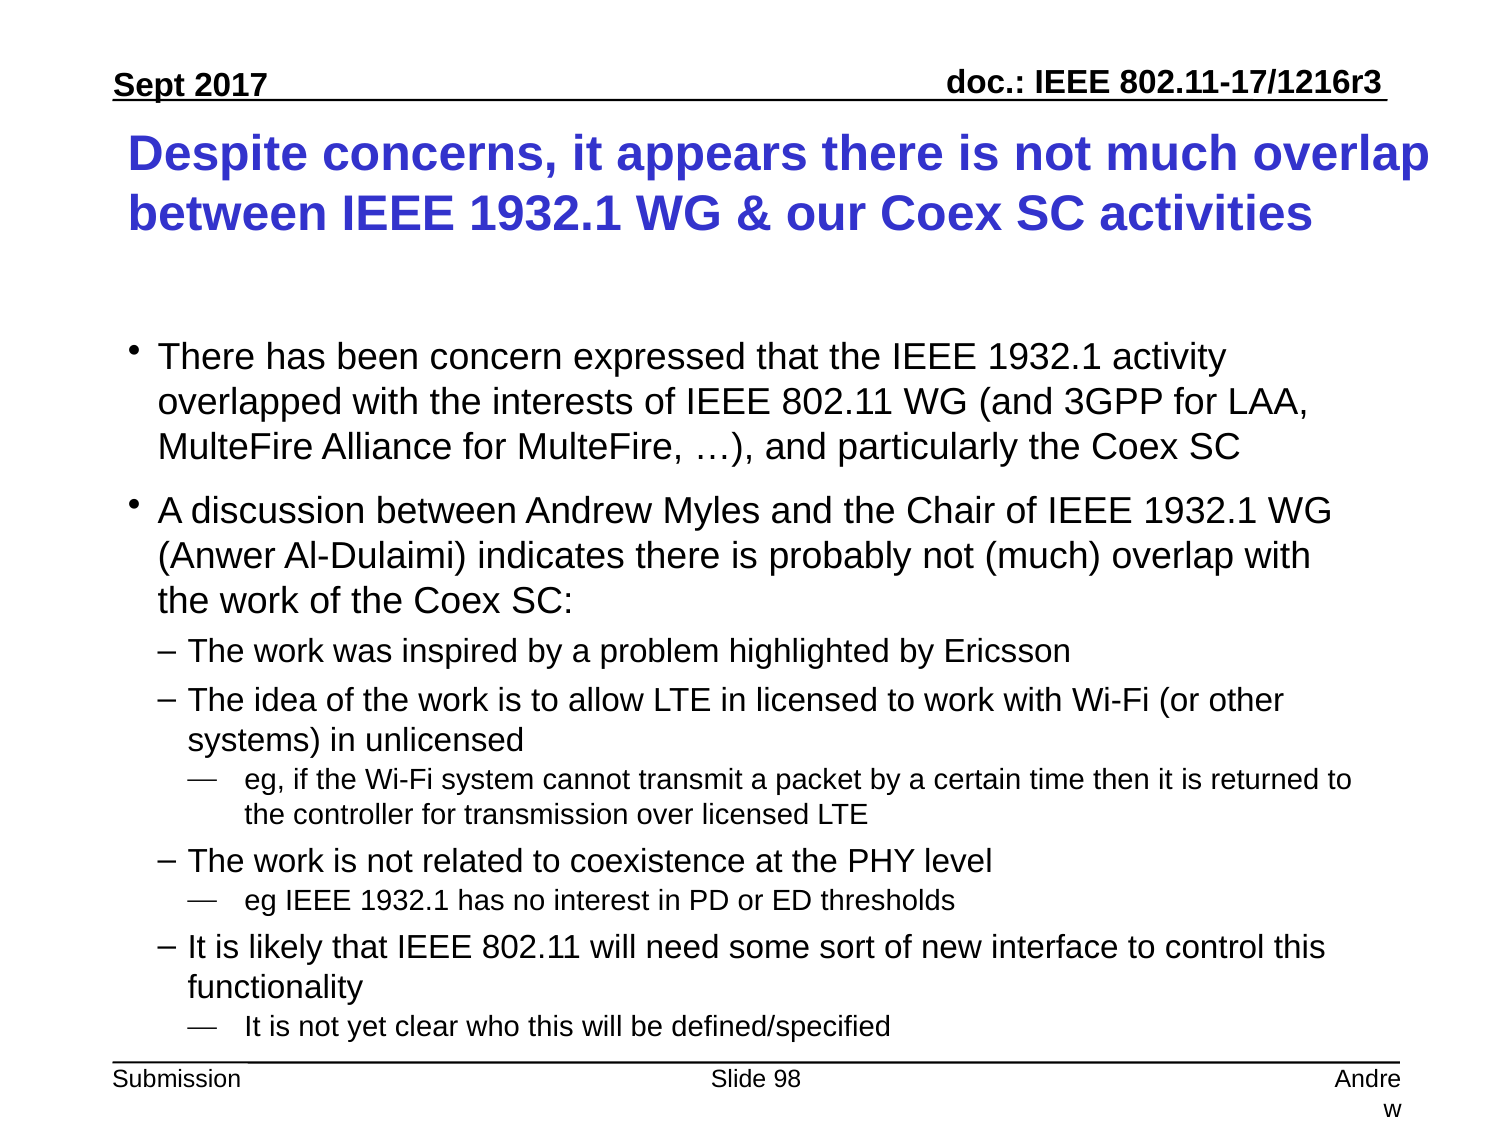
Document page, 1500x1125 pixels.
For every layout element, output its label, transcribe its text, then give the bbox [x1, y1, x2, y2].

list There has been concern expressed that the IEEE 1932.1 activity overlapped with the interests of IEEE 802.11 WG (and 3GPP for LAA, MulteFire Alliance for MulteFire, …), and particularly the Coex SC A discussion between Andrew Myles and the Chair of IEEE 1932.1 WG (Anwer Al-Dulaimi) indicates there is probably not (much) overlap with the work of the Coex SC: The work was inspired by a problem highlighted by Ericsson The idea of the work is to allow LTE in licensed to work with Wi-Fi (or other systems) in unlicensed eg, if the Wi-Fi system cannot transmit a packet by a certain time then it is returned to the controller for transmission over licensed LTE The work is not related to coexistence at the PHY level eg IEEE 1932.1 has no interest in PD or ED thresholds It is likely that IEEE 802.11 will need some sort of new interface to control this functionality It is not yet clear who this will be defined/specified [112, 324, 1388, 1000]
title Despite concerns, it appears there is not much overlap between IEEE 1932.1 WG & our Coex SC activities [112, 112, 1463, 288]
slide_number Slide 98 [709, 1061, 803, 1093]
footer Andrew Myles, Cisco [1320, 1061, 1402, 1093]
